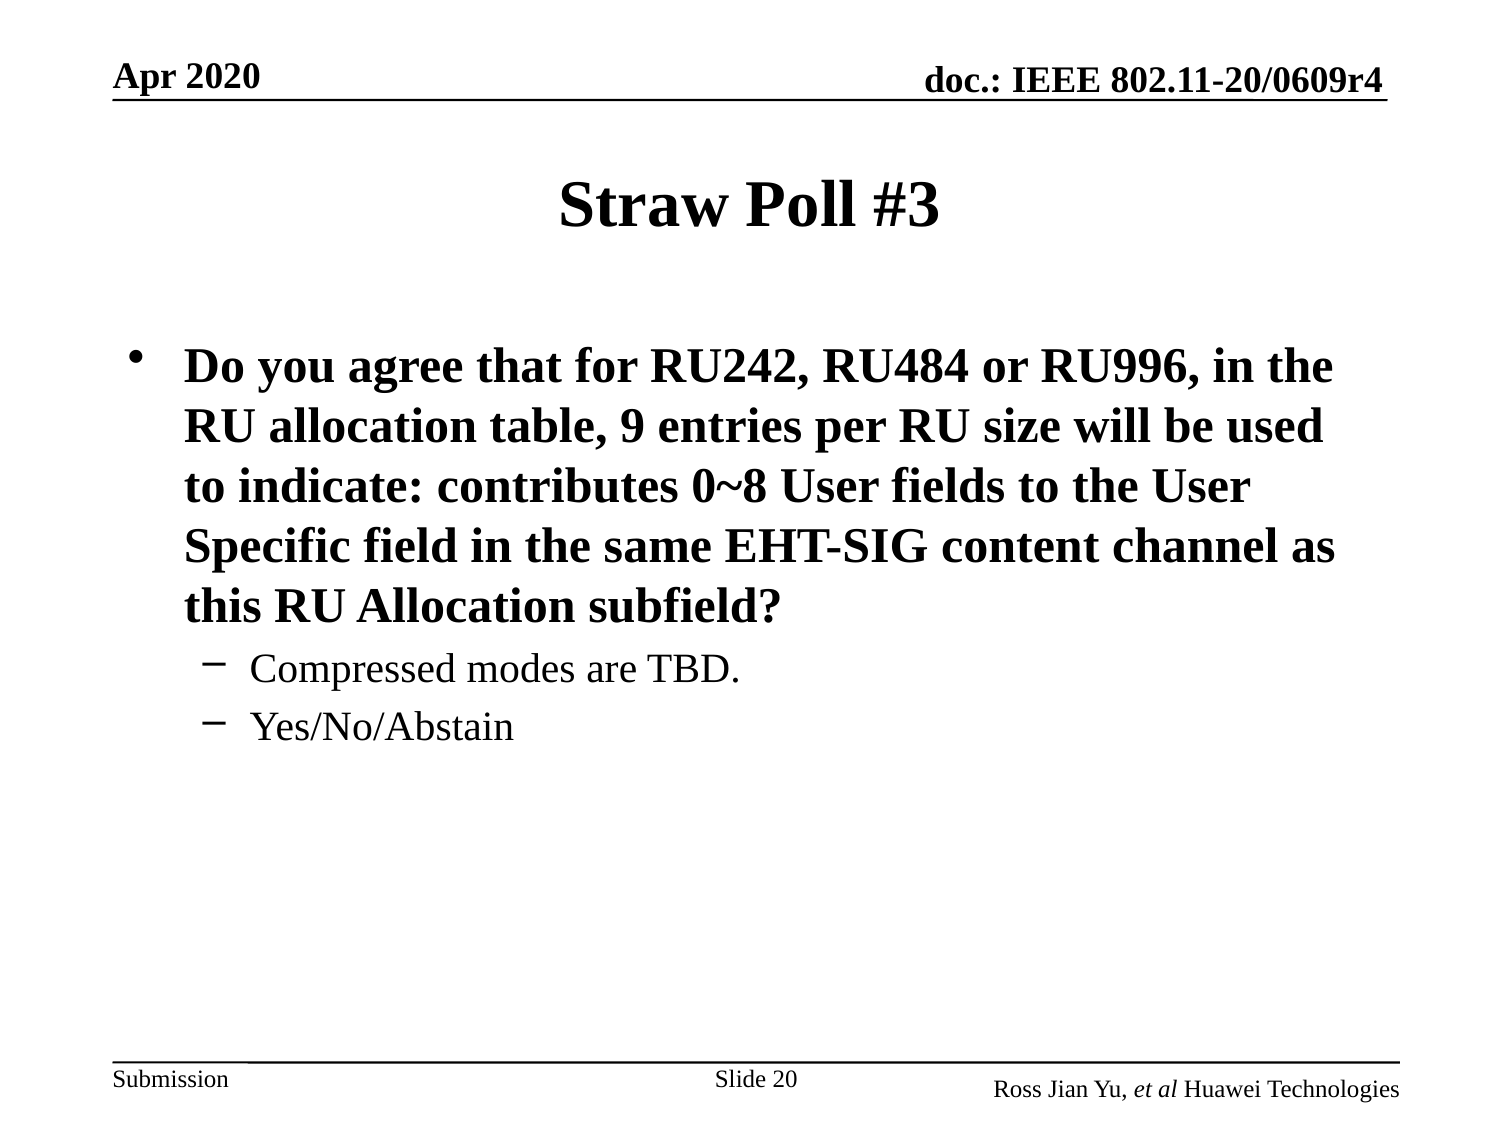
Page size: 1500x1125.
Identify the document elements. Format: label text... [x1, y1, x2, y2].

list Do you agree that for RU242, RU484 or RU996, in the RU allocation table, 9 entries per RU size will be used to indicate: contributes 0~8 User fields to the User Specific field in the same EHT-SIG content channel as this RU Allocation subfield? Compressed modes are TBD. Yes/No/Abstain [112, 324, 1388, 1001]
slide_number Slide 20 [712, 1061, 800, 1093]
title Straw Poll #3 [112, 112, 1388, 288]
